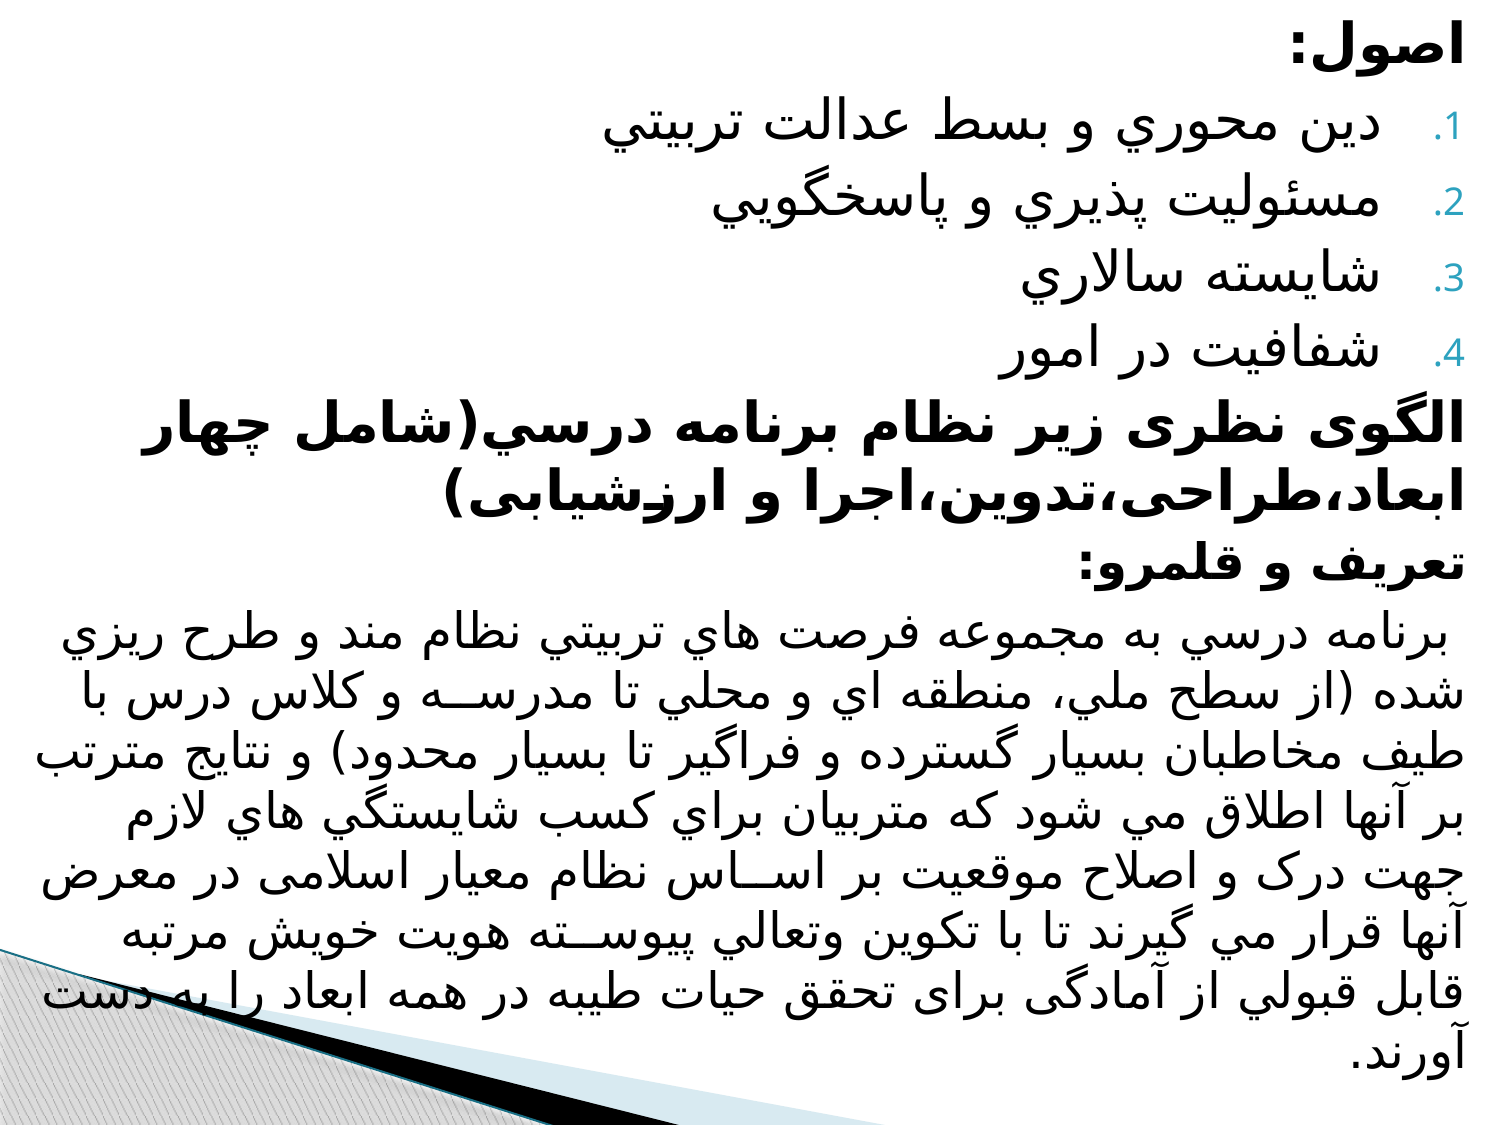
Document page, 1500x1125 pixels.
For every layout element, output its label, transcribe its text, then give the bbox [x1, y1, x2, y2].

list اصول: دين محوري و بسط عدالت تربيتي مسئوليت پذيري و پاسخگويي شايسته سالاري شفافيت در امور الگوی نظری زير نظام برنامه درسي(شامل چهار ابعاد،طراحی،تدوین،اجرا و ارزشیابی) تعريف و قلمرو: برنامه درسي به مجموعه فرصت هاي تربيتي نظام مند و طرح ريزي شده (از سطح ملي، منطقه اي و محلي تا مدرســه و کلاس درس با طيف مخاطبان بسيار گسترده و فراگير تا بسيار محدود) و نتايج مترتب بر آنها اطلاق مي شود که متربيان براي کسب شايستگي هاي لازم جهت درک و اصلاح موقعيت بر اســاس نظام معيار اسلامی در معرض آنها قرار مي گيرند تا با تكوين وتعالي پيوســته هويت خويش مرتبه قابل قبولي از آمادگی برای تحقق حيات طيبه در همه ابعاد را به دست آورند. [0, 0, 1500, 1125]
